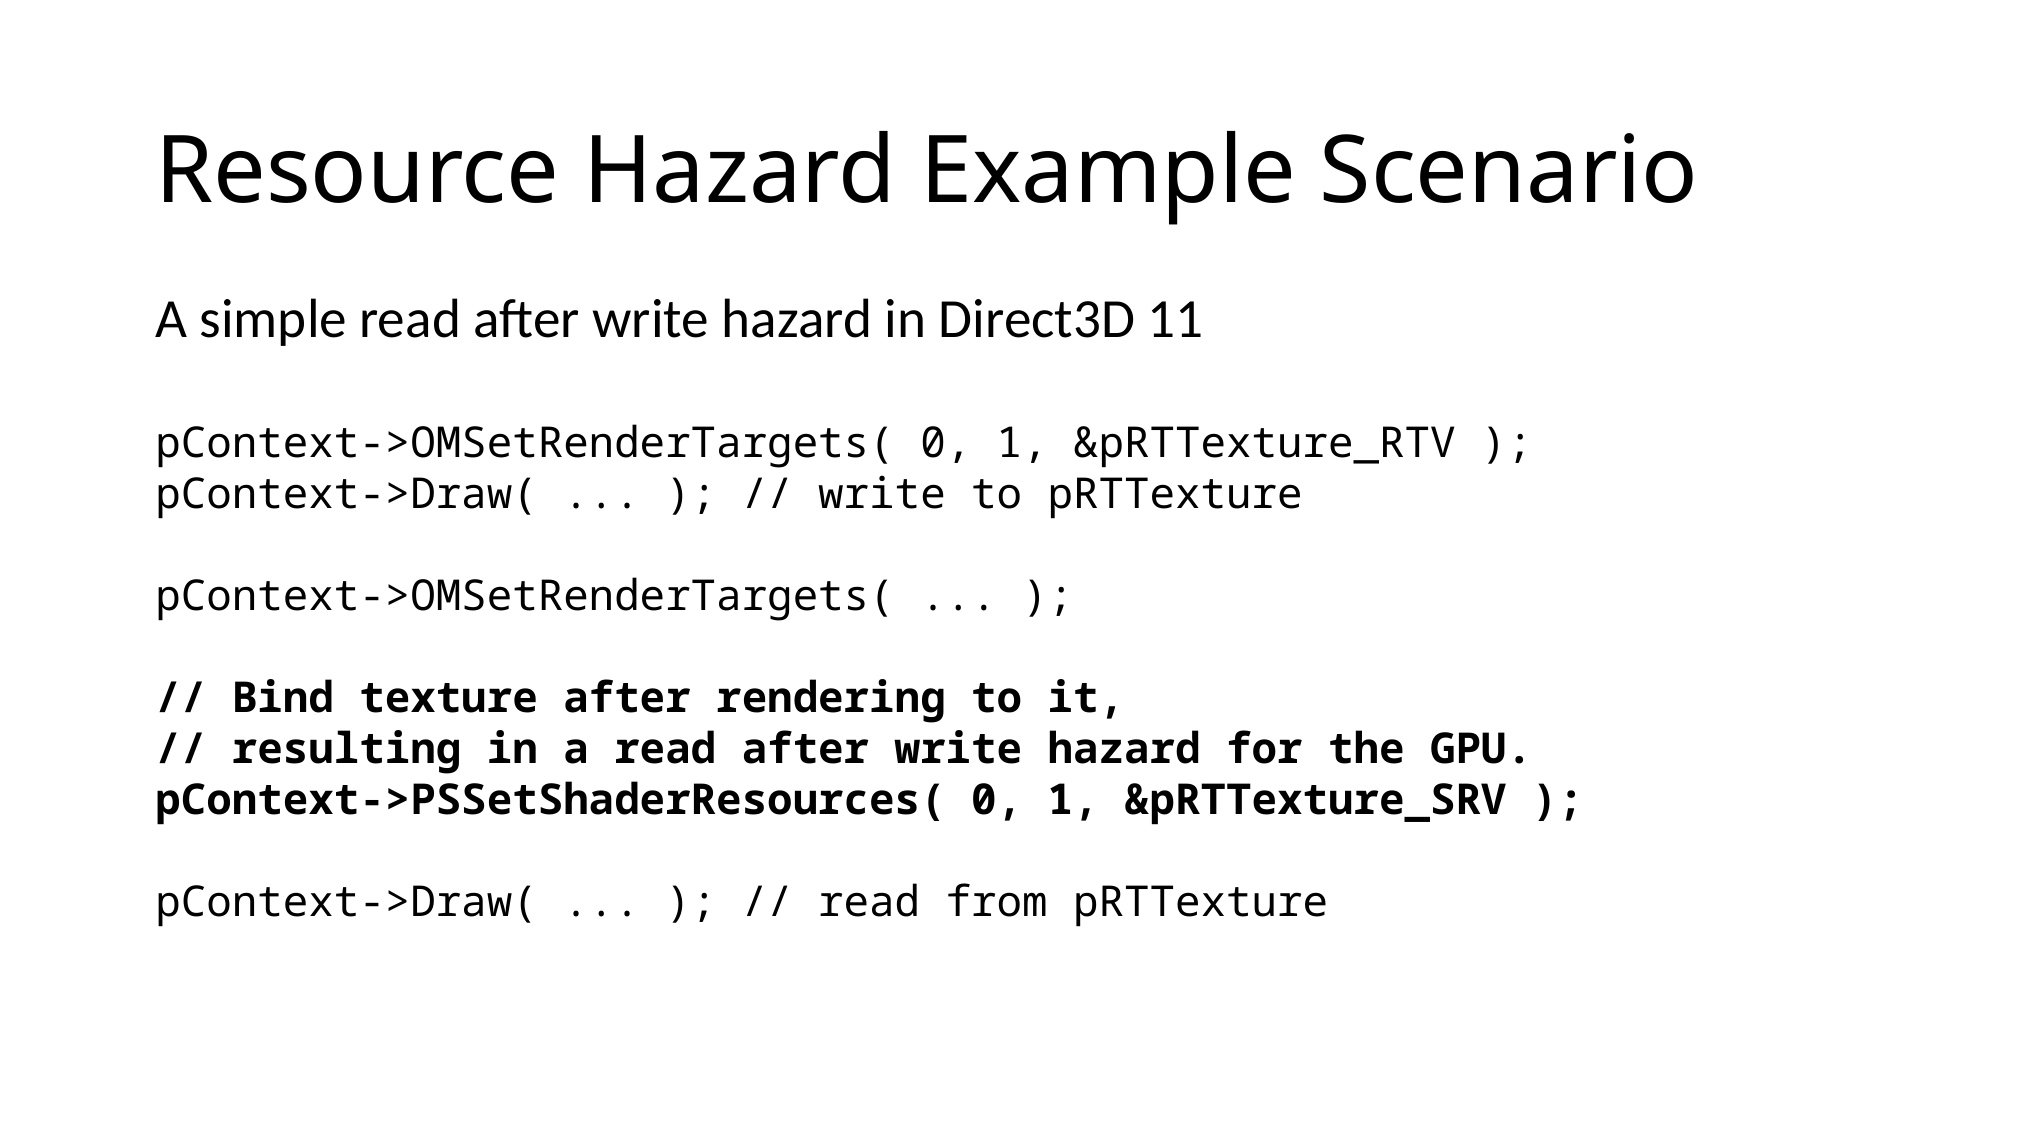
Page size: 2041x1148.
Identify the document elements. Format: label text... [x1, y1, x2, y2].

list pContext->OMSetRenderTargets( 0, 1, &pRTTexture_RTV ); pContext->Draw( ... ); // write to pRTTexture pContext->OMSetRenderTargets( ... ); // Bind texture after rendering to it, // resulting in a read after write hazard for the GPU. pContext->PSSetShaderResources( 0, 1, &pRTTexture_SRV ); pContext->Draw( ... ); // read from pRTTexture [140, 407, 1900, 1114]
title Resource Hazard Example Scenario [140, 61, 1900, 282]
text_box A simple read after write hazard in Direct3D 11 [140, 282, 1900, 358]
